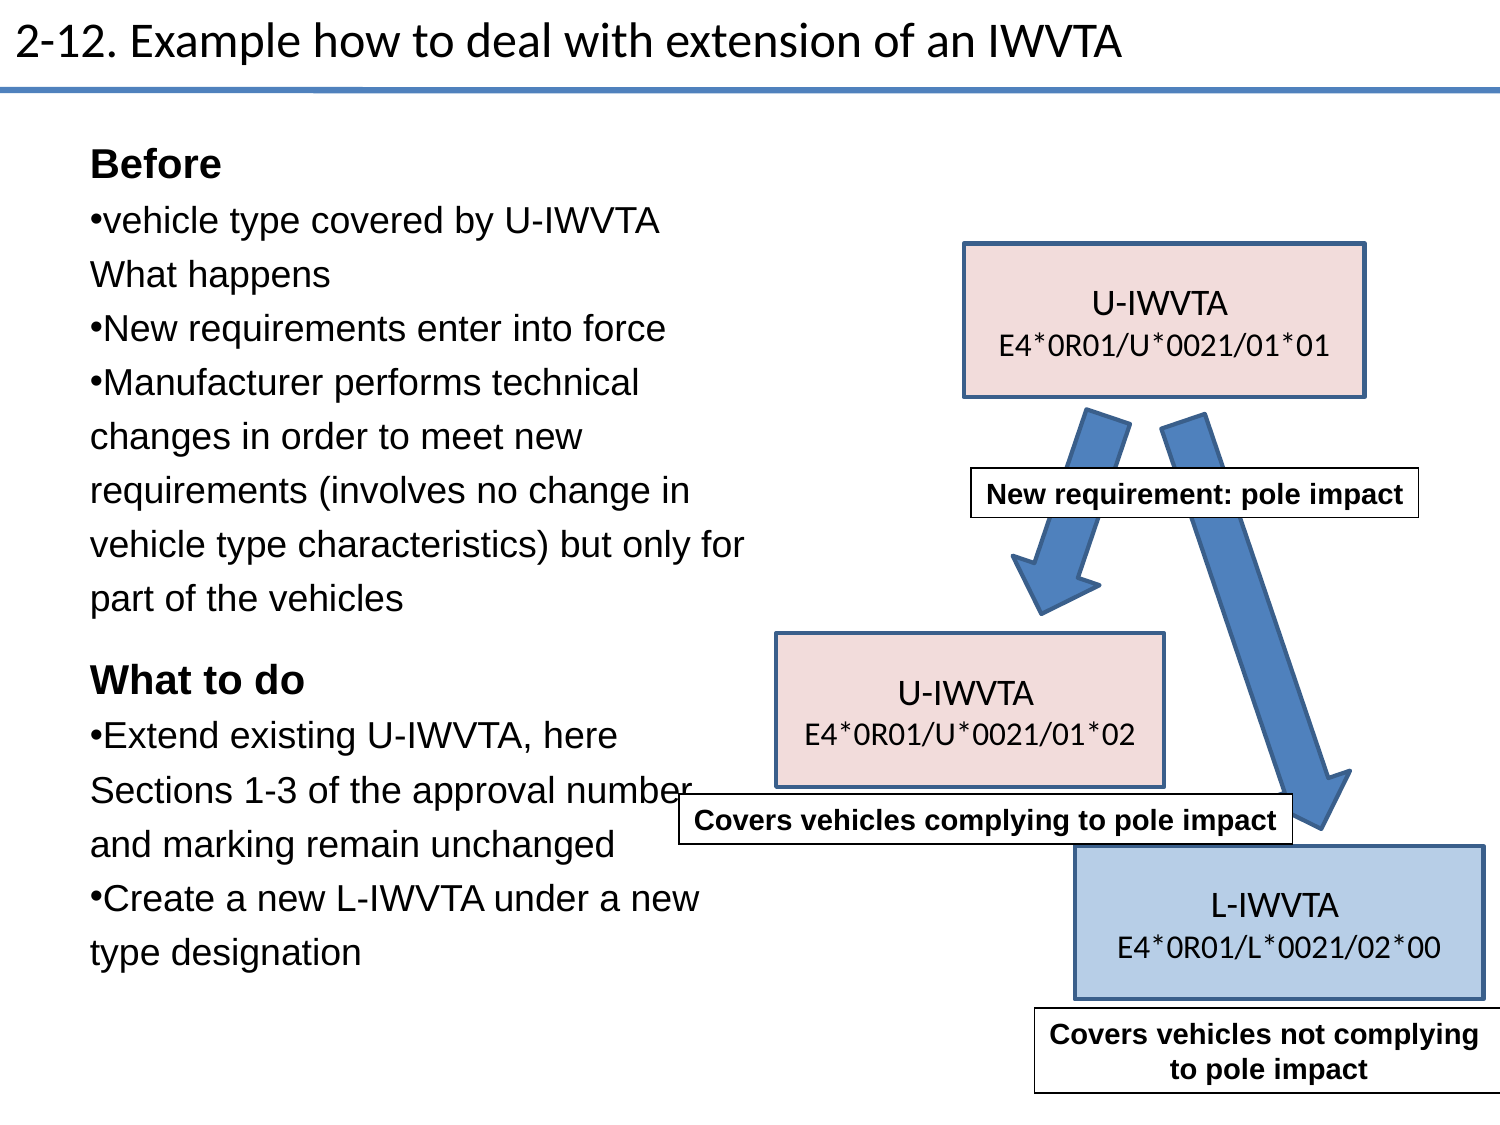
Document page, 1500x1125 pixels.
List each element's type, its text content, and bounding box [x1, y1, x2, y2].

text_box Covers vehicles complying to pole impact [679, 794, 1293, 844]
text_box [774, 189, 1416, 255]
text_box Covers vehicles not complying to pole impact [1034, 1008, 1500, 1093]
text_box L-IWVTA E4*0R01/L*0021/02*00 [1073, 844, 1486, 1001]
text_box Before vehicle type covered by U-IWVTA What happens New requirements enter into force Manufacturer performs technical changes in order to meet new requirements (involves no change in vehicle type characteristics) but only for part of the vehicles What to do Extend existing U-IWVTA, here Sections 1-3 of the approval number and marking remain unchanged Create a new L-IWVTA under a new type designation [75, 119, 774, 1000]
text_box New requirement: pole impact [971, 467, 1419, 518]
text_box [1064, 407, 1133, 467]
text_box [1010, 518, 1102, 616]
text_box [1159, 411, 1226, 467]
text_box [1189, 518, 1352, 831]
text_box U-IWVTA E4*0R01/U*0021/01*01 [962, 241, 1367, 399]
text_box U-IWVTA E4*0R01/U*0021/01*02 [774, 631, 1166, 789]
text_box 2-12. Example how to deal with extension of an IWVTA [0, 0, 1475, 75]
